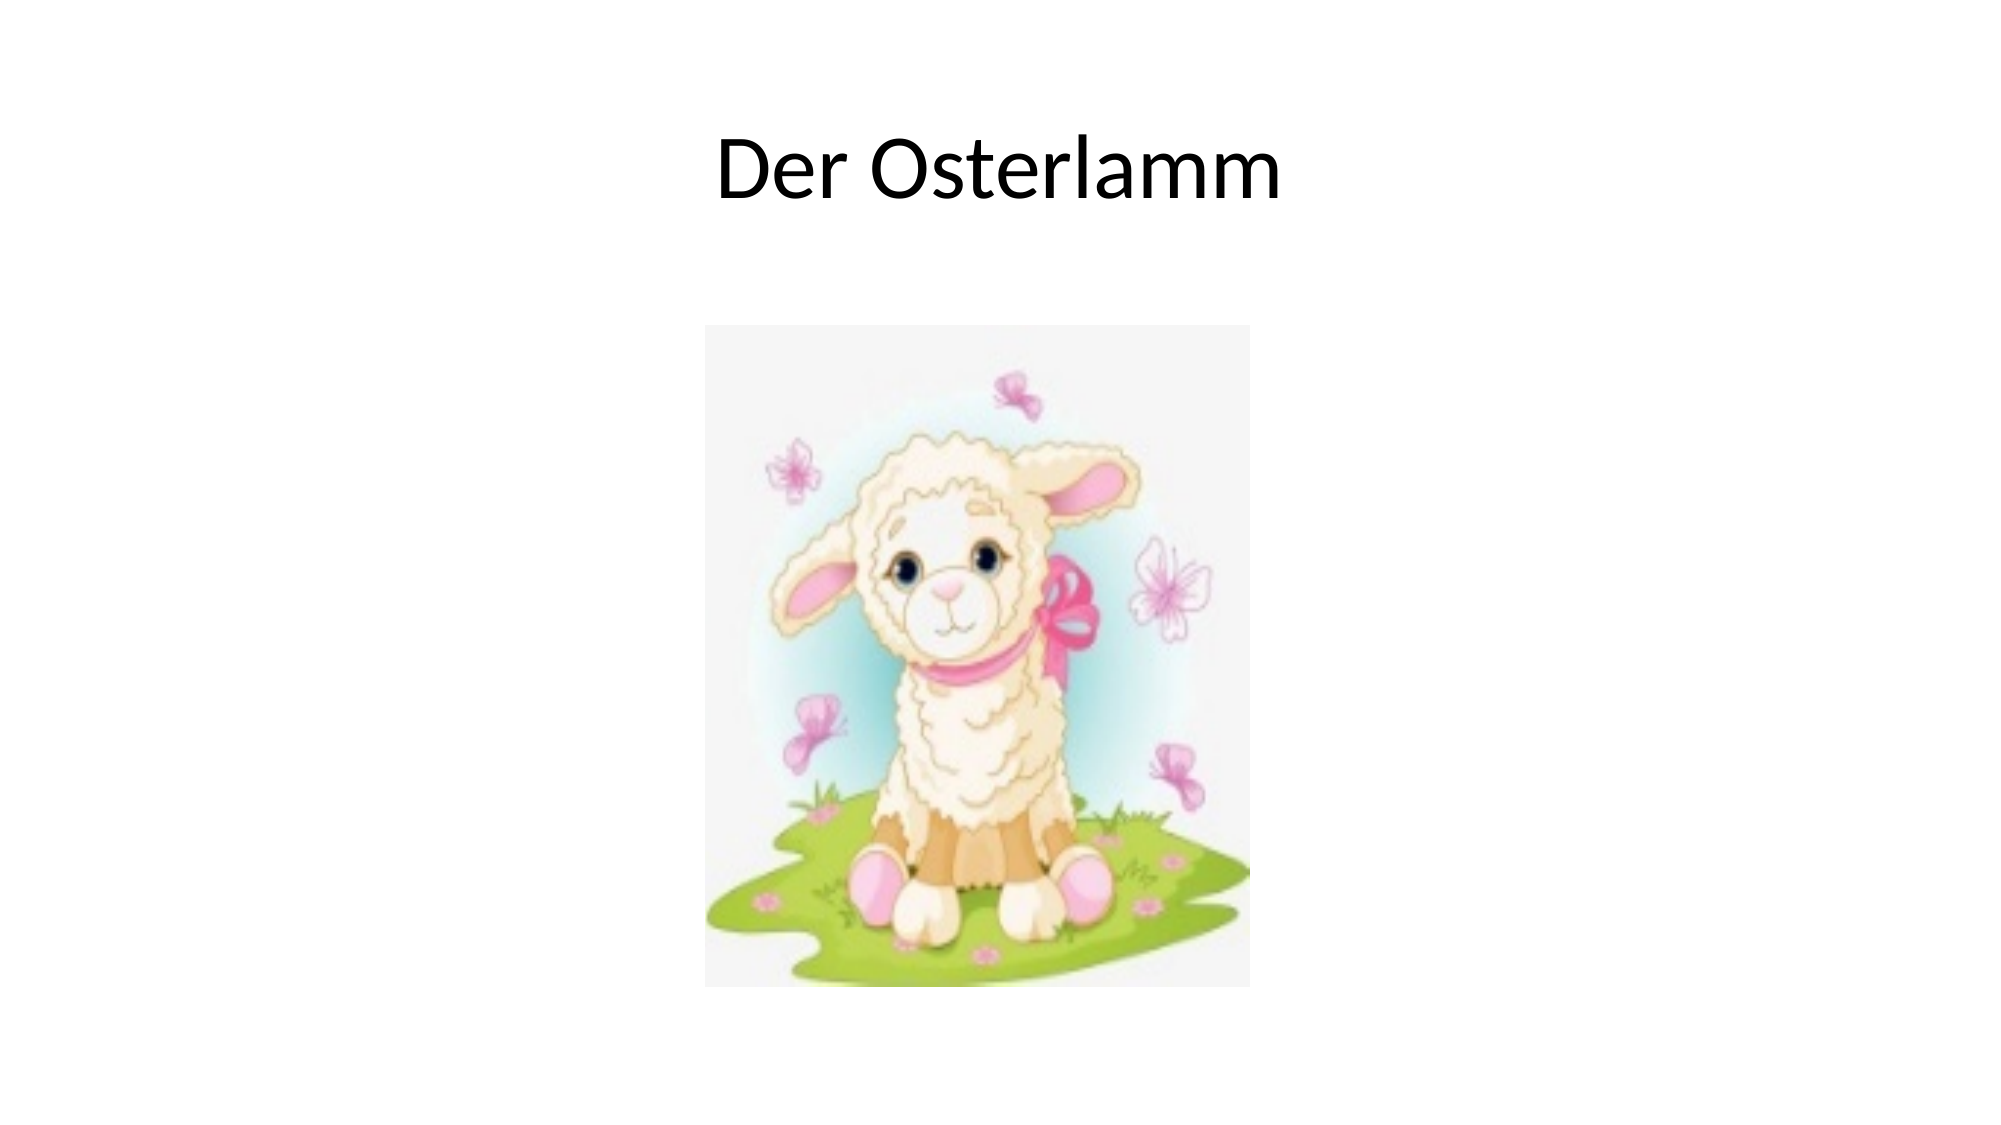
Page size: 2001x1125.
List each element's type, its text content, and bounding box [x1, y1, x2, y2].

picture [704, 325, 1250, 987]
title Der Osterlamm [137, 59, 1863, 278]
